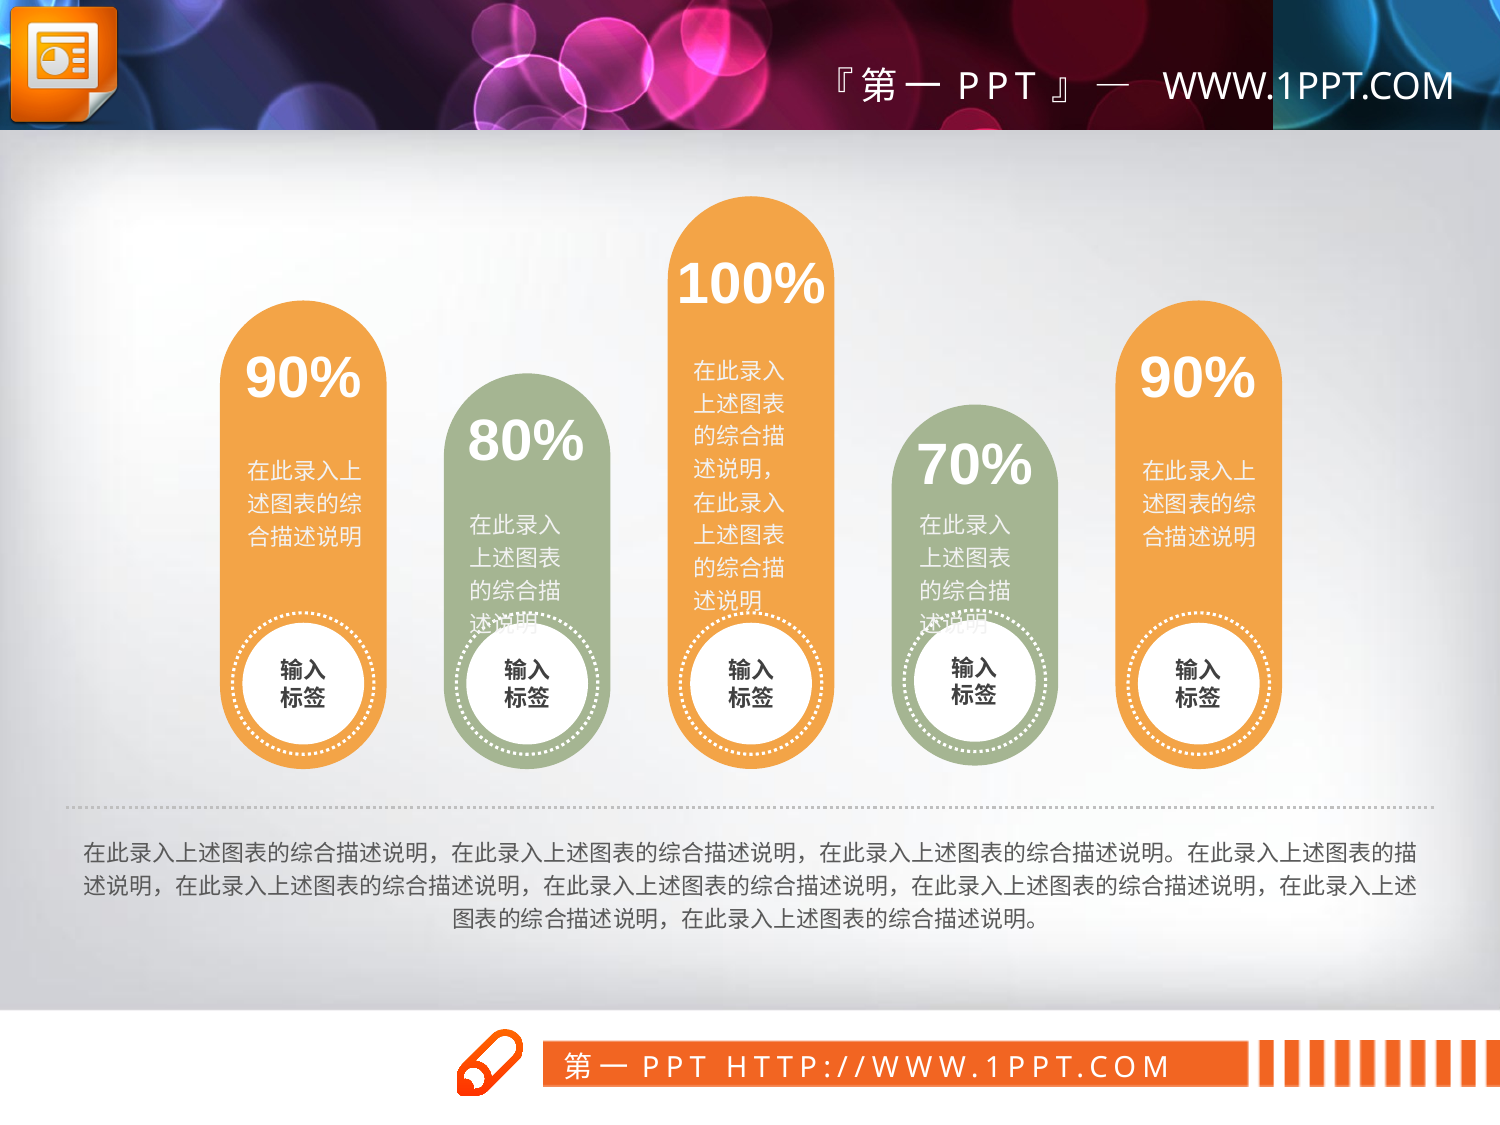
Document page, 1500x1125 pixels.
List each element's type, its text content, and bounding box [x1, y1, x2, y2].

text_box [660, 195, 843, 770]
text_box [219, 300, 387, 770]
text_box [891, 404, 1059, 766]
picture [0, 0, 1500, 1012]
text_box 在此录入上述图表的综合描述说明，在此录入上述图表的综合描述说明，在此录入上述图表的综合描述说明。在此录入上述图表的描述说明，在此录入上述图表的综合描述说明，在此录入上述图表的综合描述说明，在此录入上述图表的综合描述说明，在此录入上述图表的综合描述说明，在此录入上述图表的综合描述说明。 [64, 825, 1438, 940]
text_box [443, 373, 611, 770]
picture [543, 1040, 1500, 1087]
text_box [1115, 300, 1283, 770]
